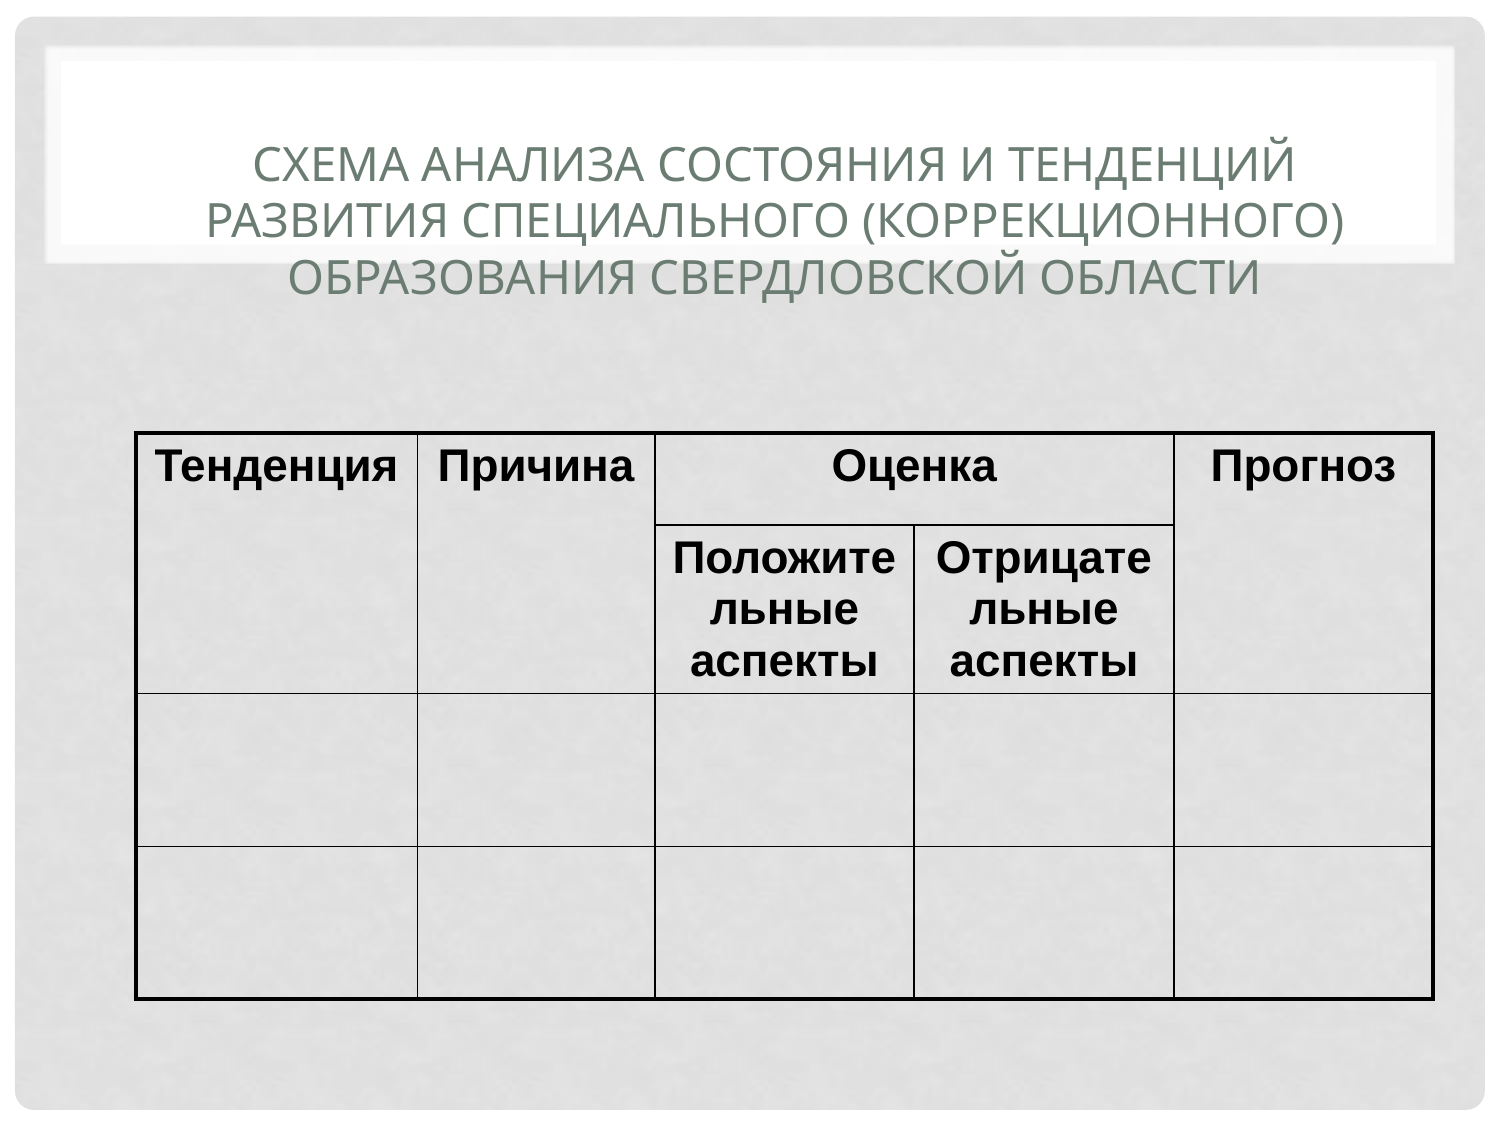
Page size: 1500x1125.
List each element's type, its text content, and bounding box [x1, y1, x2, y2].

table_header Тенденция [138, 435, 417, 693]
title Схема анализа состояния и тенденций развития специального (коррекционного) образования Свердловской области [125, 125, 1425, 313]
table_cell [915, 847, 1173, 997]
table_cell [138, 694, 417, 846]
table_cell [138, 847, 417, 997]
table_header Прогноз [1175, 435, 1431, 693]
table_header Оценка [656, 435, 1173, 524]
table_cell [418, 847, 654, 997]
table_cell Положительные аспекты [656, 526, 913, 693]
table_cell [915, 694, 1173, 846]
table_cell [656, 847, 913, 997]
table_cell [656, 694, 913, 846]
table_cell [1175, 847, 1431, 997]
table_header Причина [418, 435, 654, 693]
table_cell [418, 694, 654, 846]
table_cell [1175, 694, 1431, 846]
table_cell Отрицательные аспекты [915, 526, 1173, 693]
